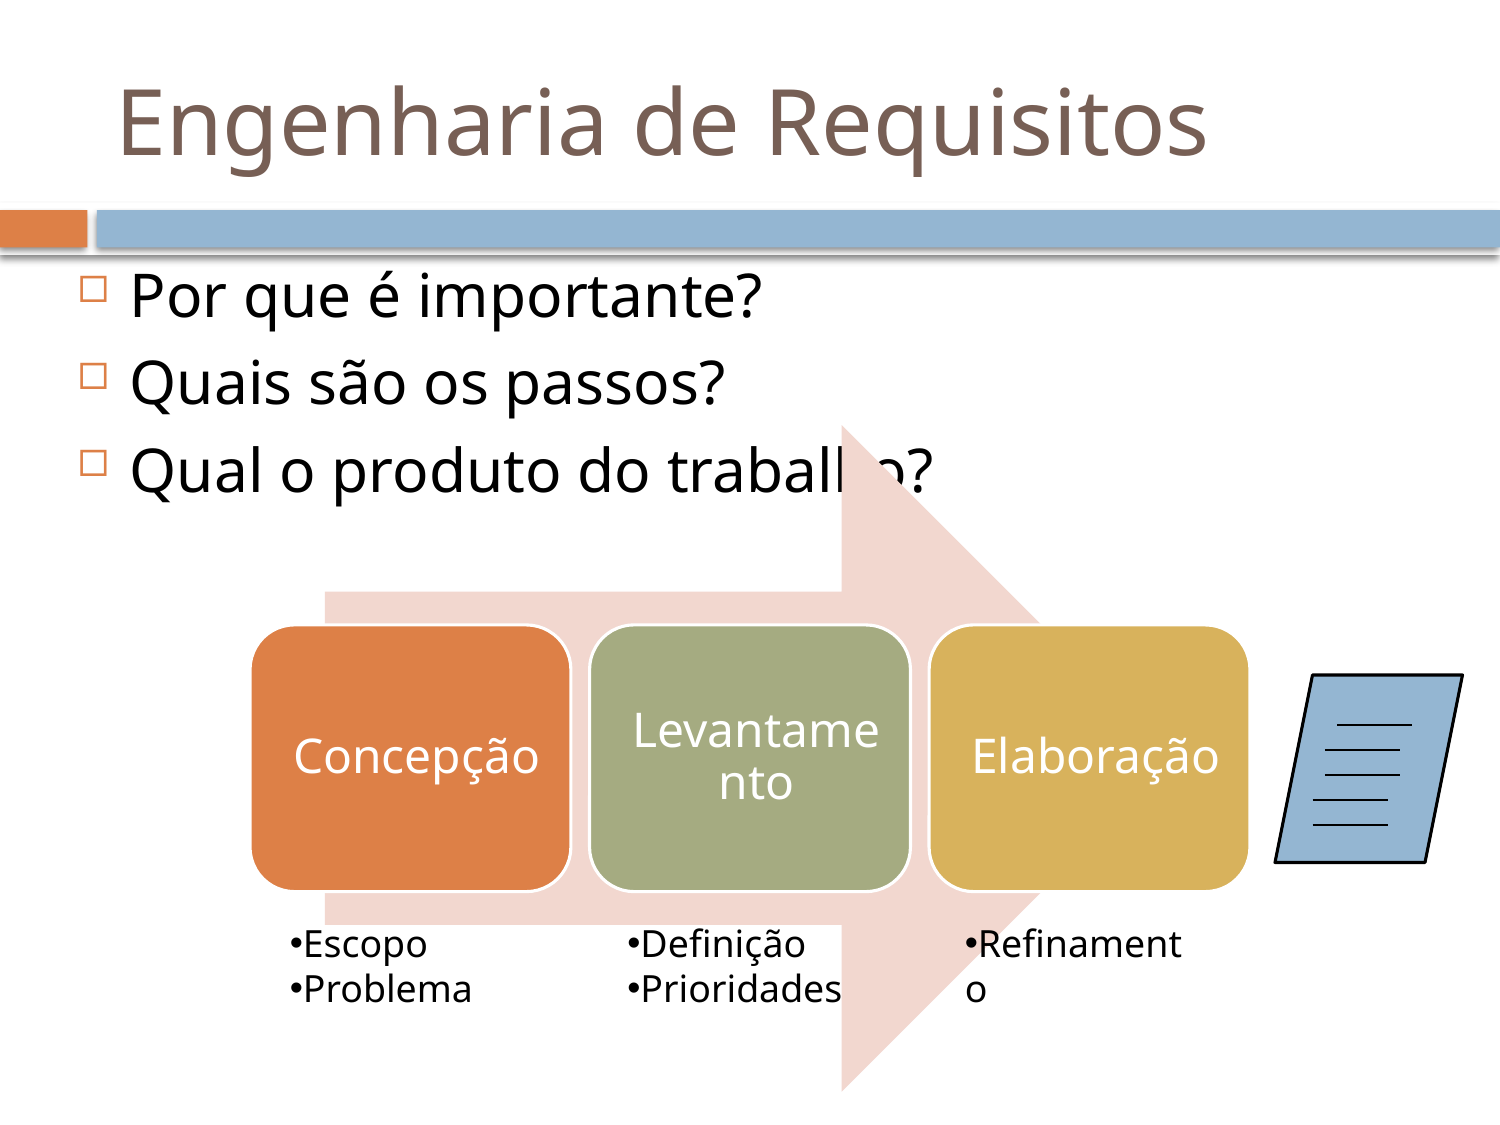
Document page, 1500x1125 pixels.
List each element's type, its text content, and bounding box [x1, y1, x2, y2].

text_box [1400, 673, 1465, 865]
title Engenharia de Requisitos [100, 37, 1438, 200]
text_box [249, 424, 1251, 1092]
list Por que é importante? Quais são os passos? Qual o produto do trabalho? [62, 249, 1400, 988]
